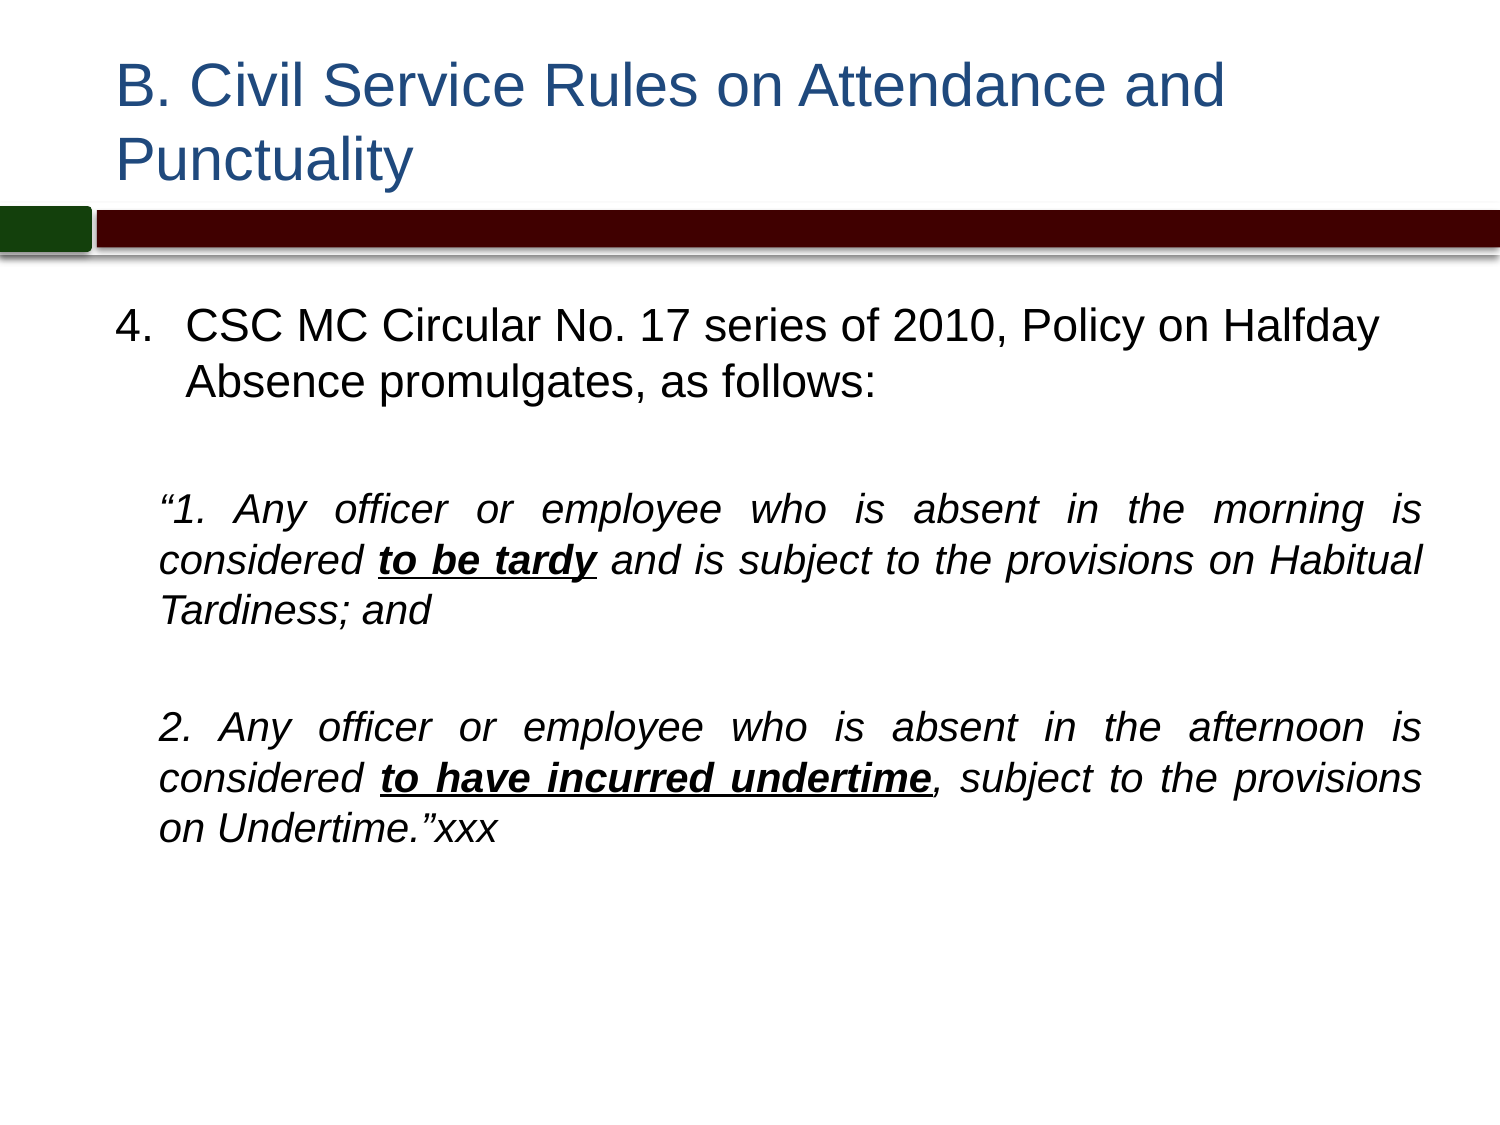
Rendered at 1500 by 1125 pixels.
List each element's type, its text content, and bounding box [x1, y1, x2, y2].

list CSC MC Circular No. 17 series of 2010, Policy on Halfday Absence promulgates, as follows: “1. Any officer or employee who is absent in the morning is considered to be tardy and is subject to the provisions on Habitual Tardiness; and 2. Any officer or employee who is absent in the afternoon is considered to have incurred undertime, subject to the provisions on Undertime.”xxx [100, 287, 1438, 863]
title B. Civil Service Rules on Attendance and Punctuality [100, 37, 1438, 200]
